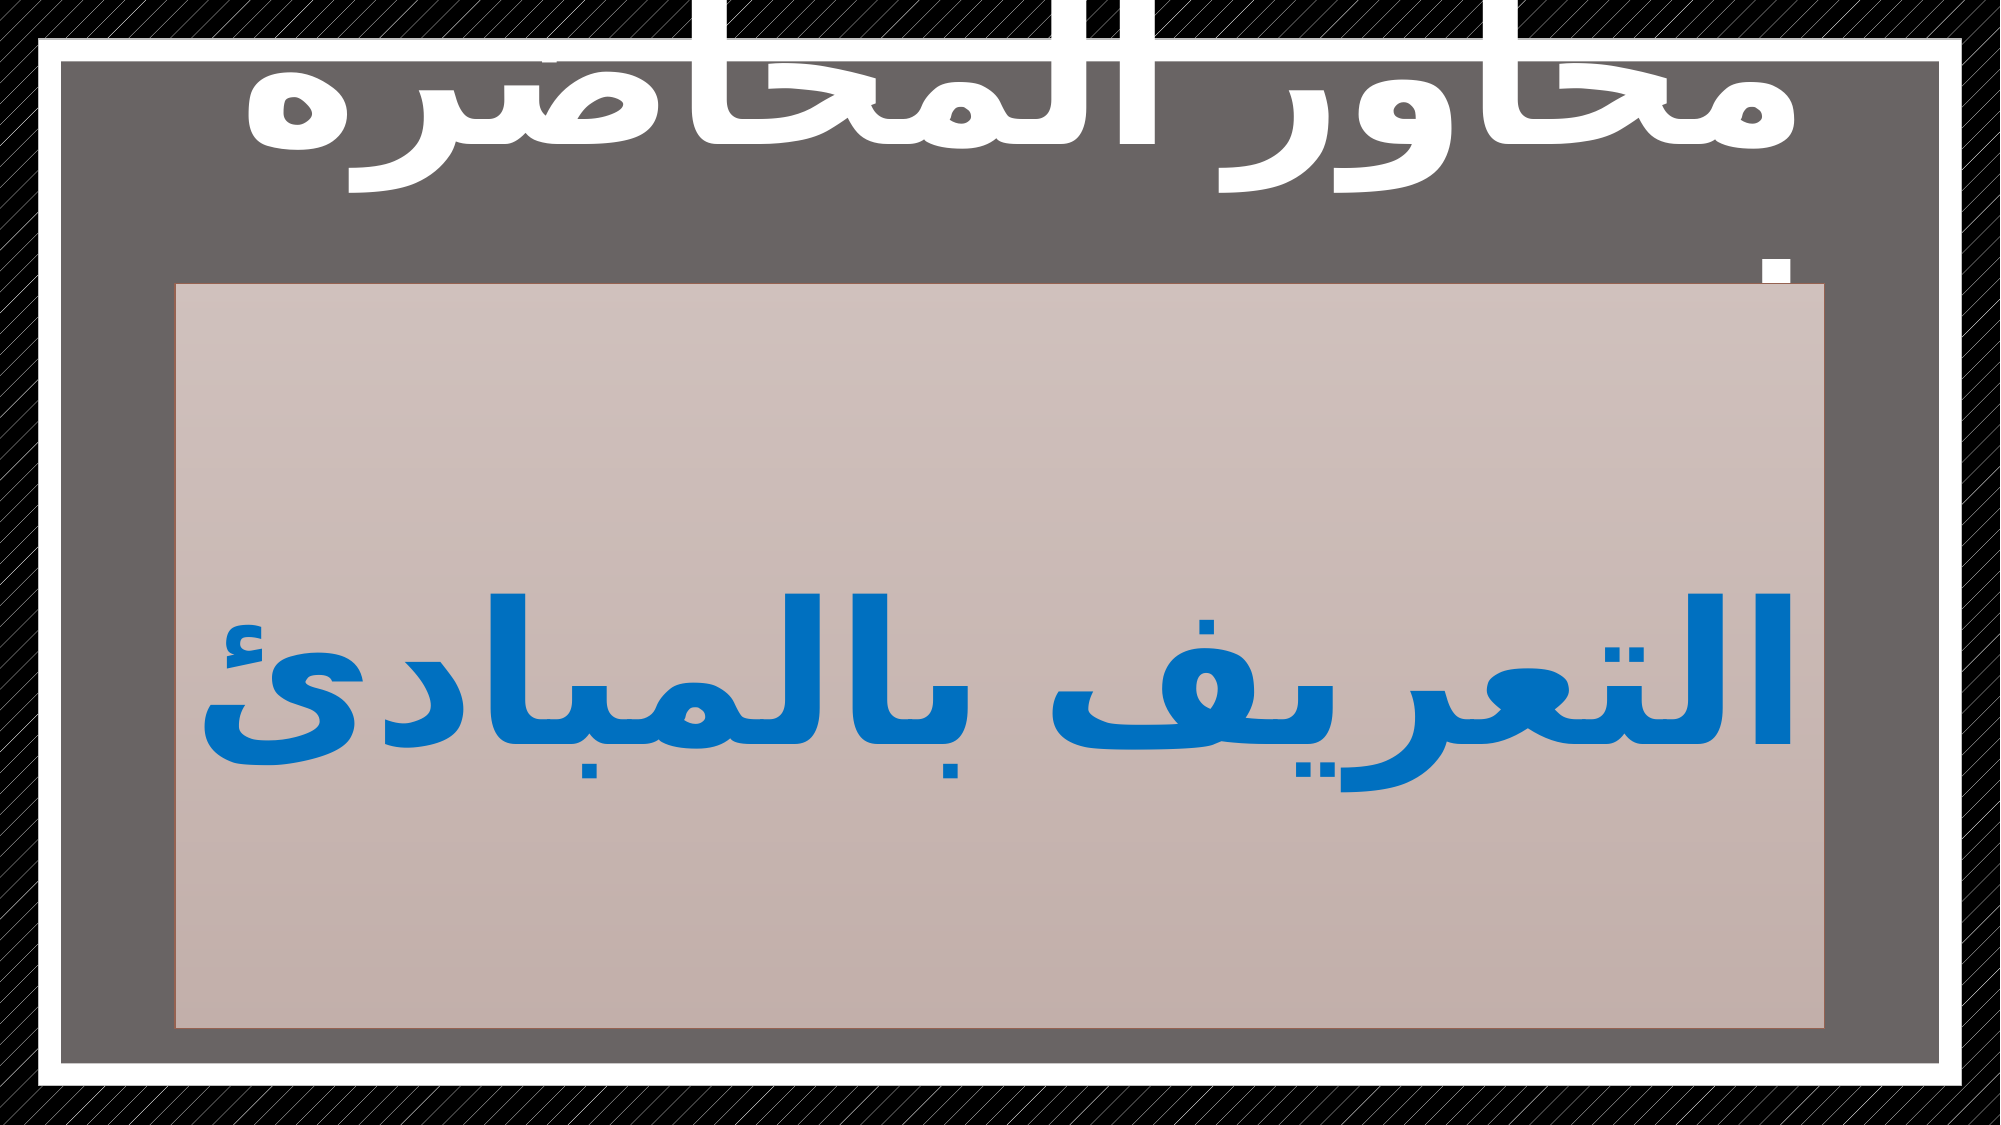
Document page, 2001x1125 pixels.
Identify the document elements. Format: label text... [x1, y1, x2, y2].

list التعريف بالمبادئ [174, 283, 1825, 1029]
title محاور المحاضرة : [174, 92, 1825, 283]
